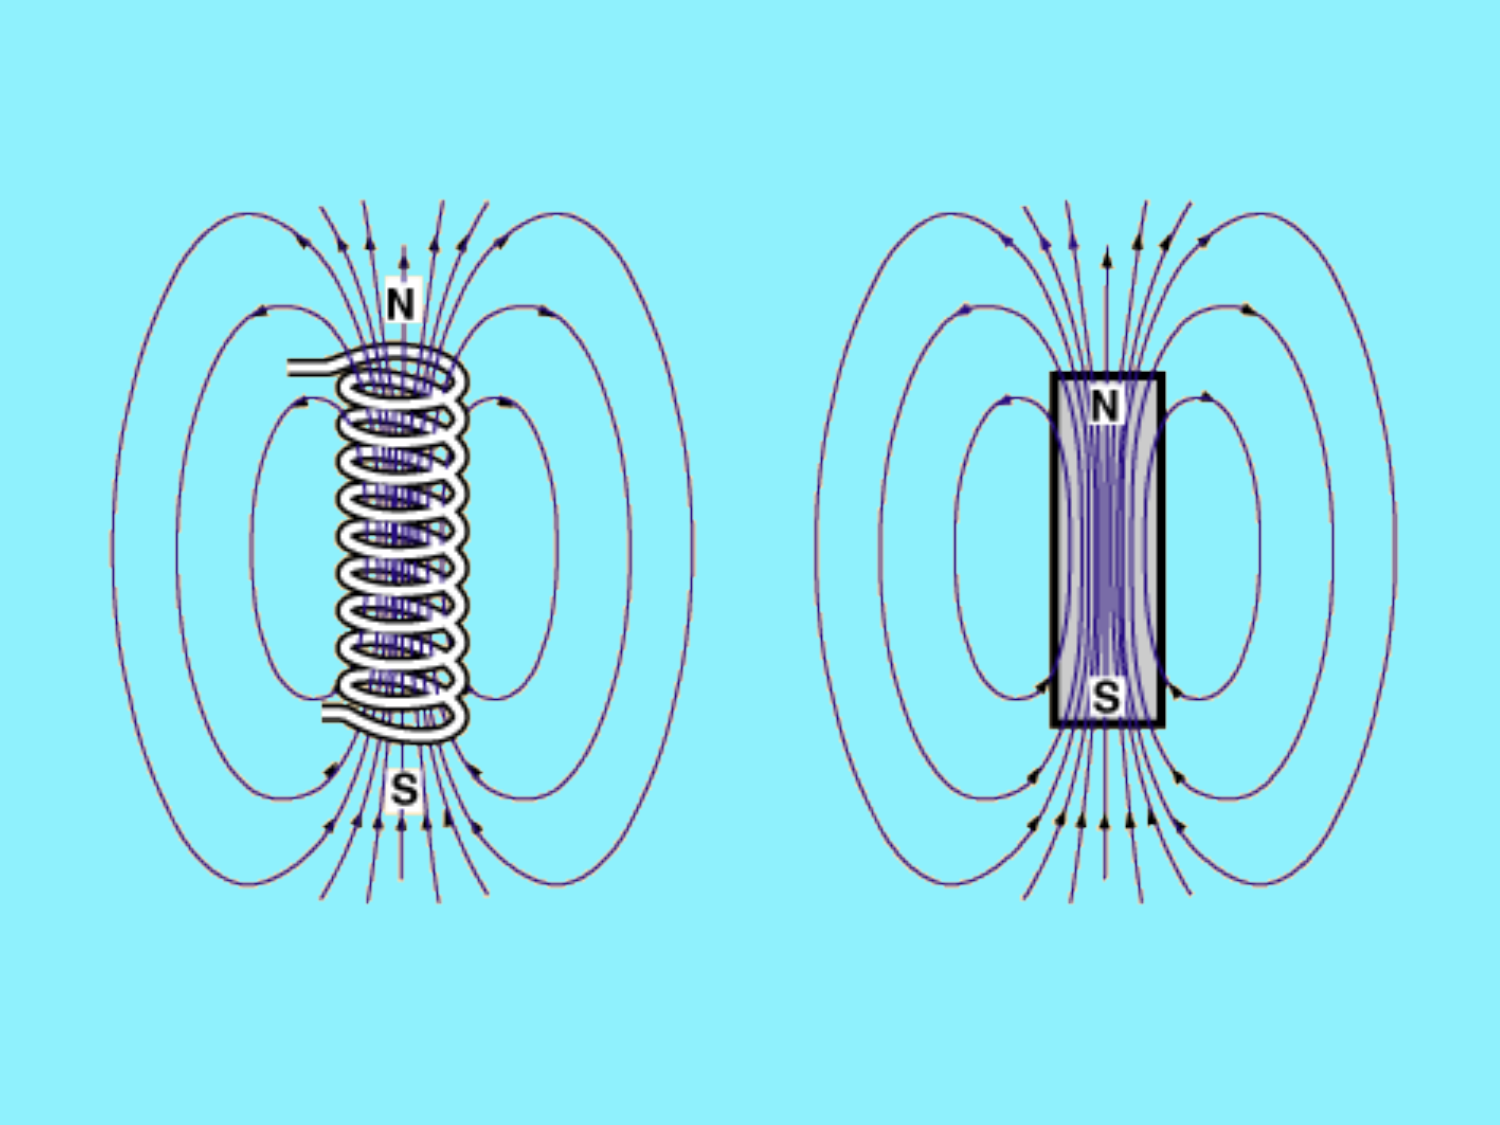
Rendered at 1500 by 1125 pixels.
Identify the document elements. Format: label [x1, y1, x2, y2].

picture [62, 137, 1451, 954]
